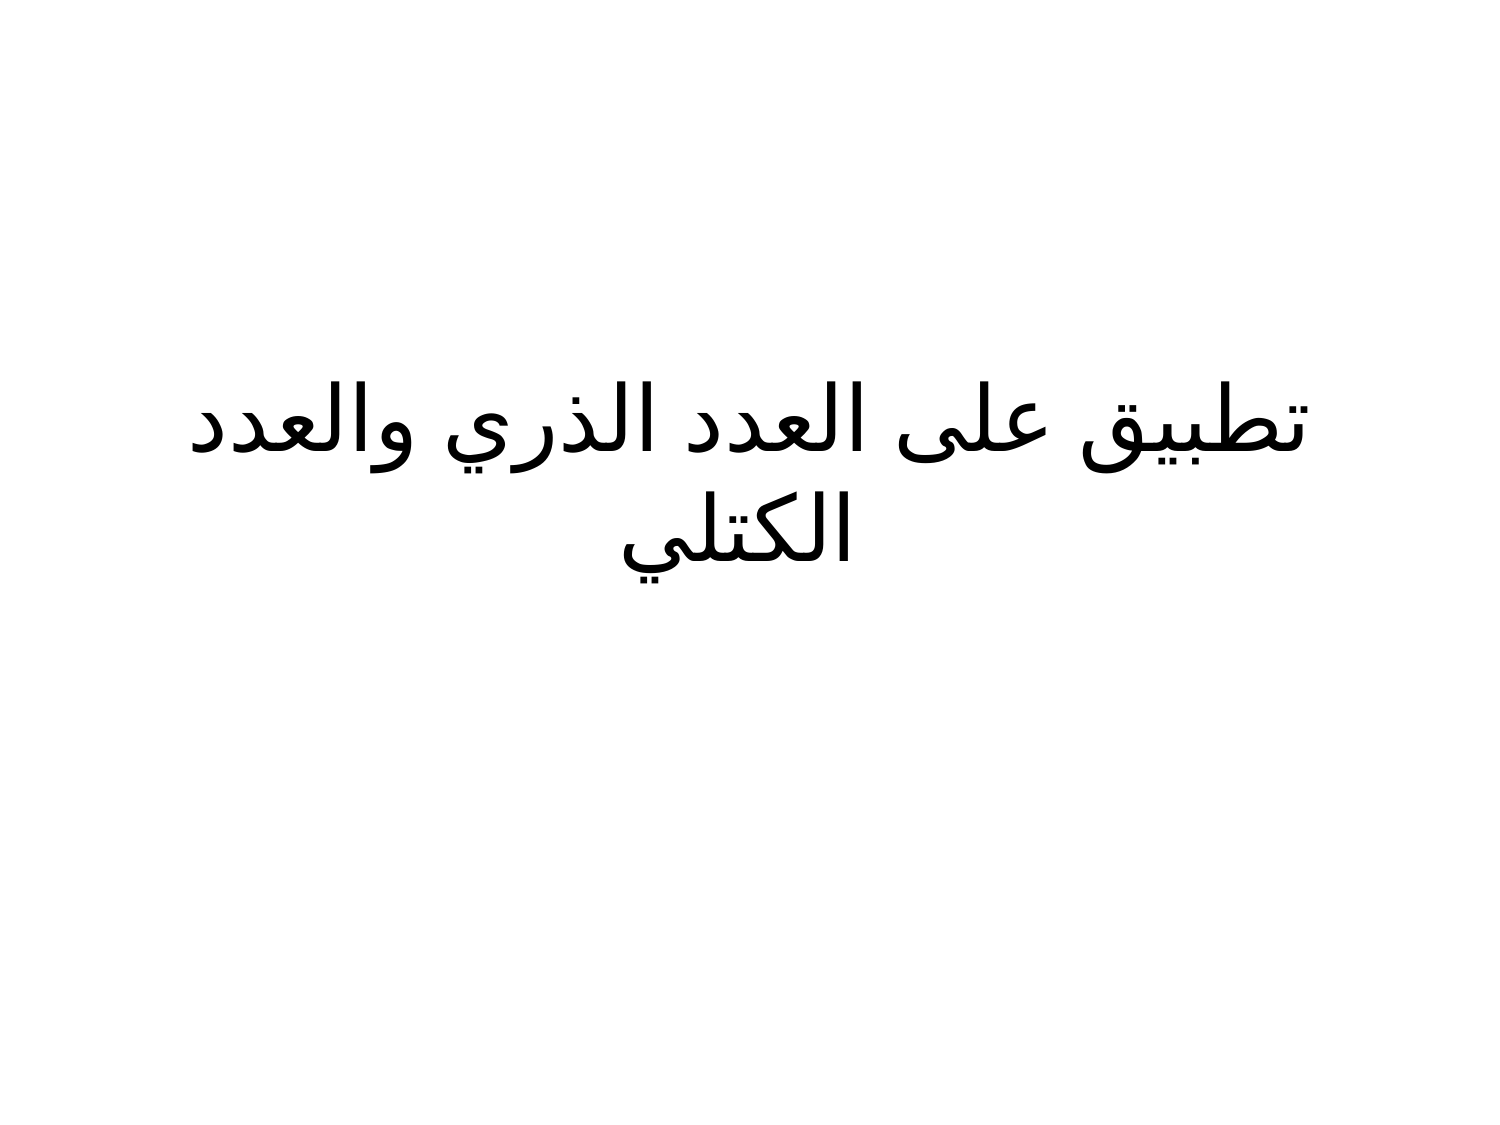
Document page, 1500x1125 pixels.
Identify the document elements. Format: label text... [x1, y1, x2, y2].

title تطبيق على العدد الذري والعدد الكتلي [112, 349, 1388, 591]
